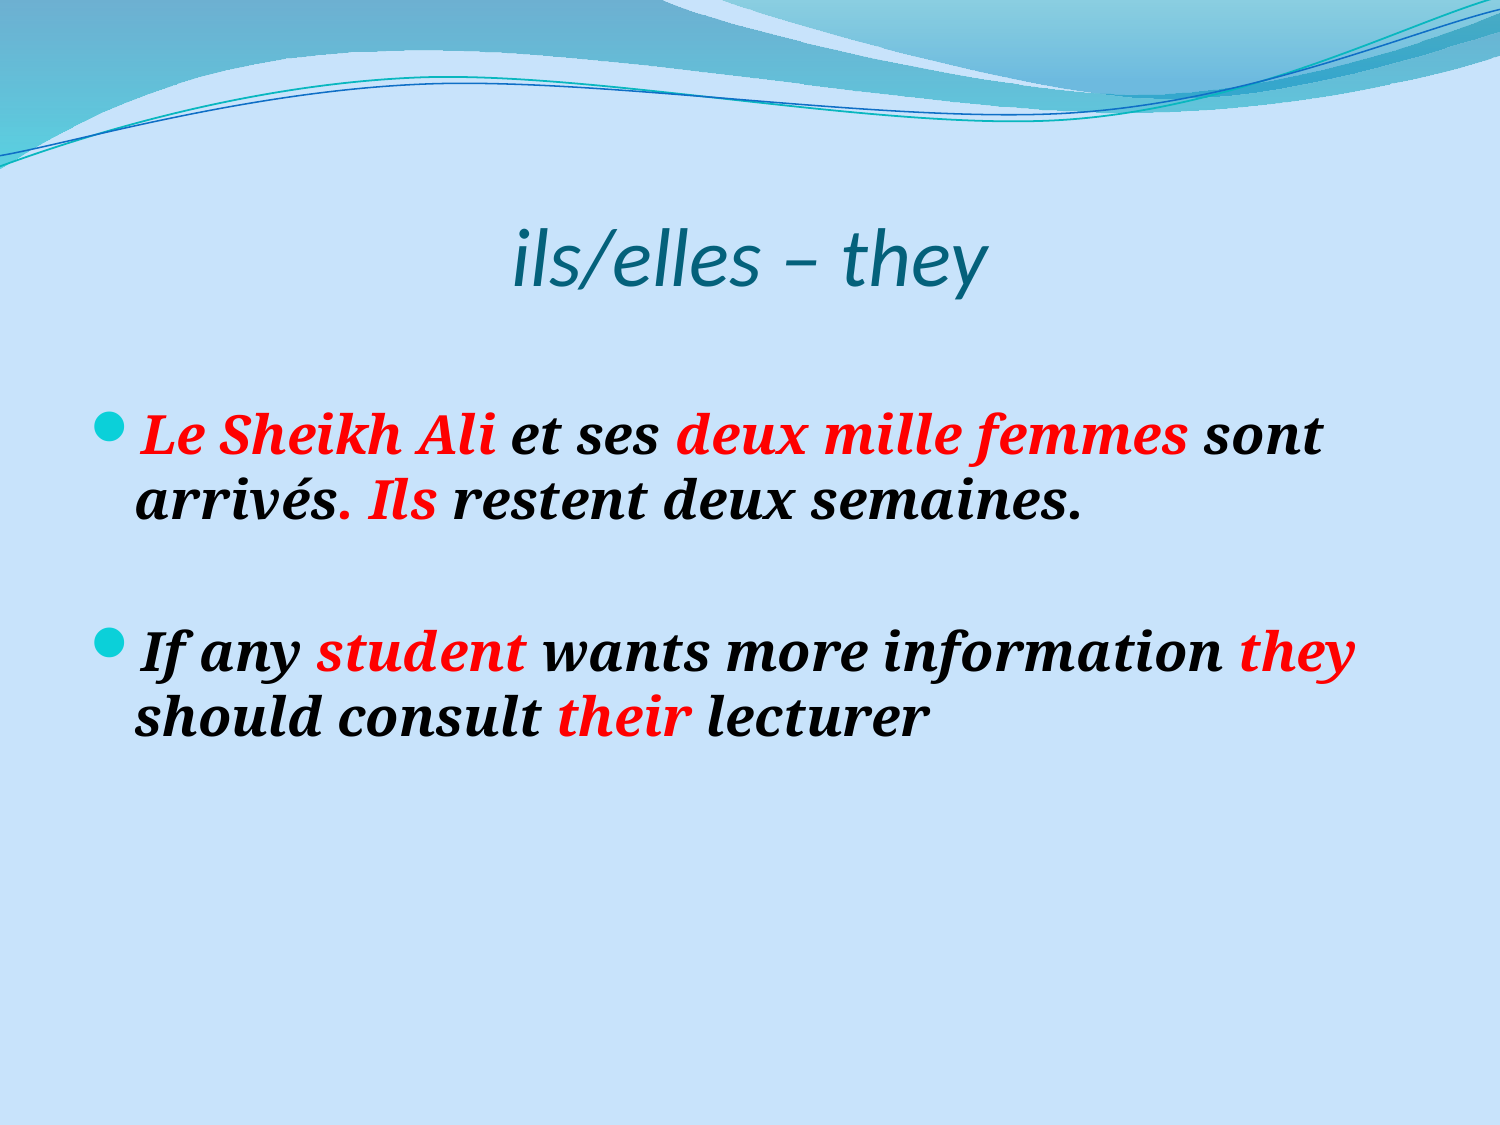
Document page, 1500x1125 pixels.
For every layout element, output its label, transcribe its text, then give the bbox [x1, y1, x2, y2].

title ils/elles – they [74, 115, 1426, 304]
list Le Sheikh Ali et ses deux mille femmes sont arrivés. Ils restent deux semaines. If any student wants more information they should consult their lecturer [74, 317, 1426, 1038]
